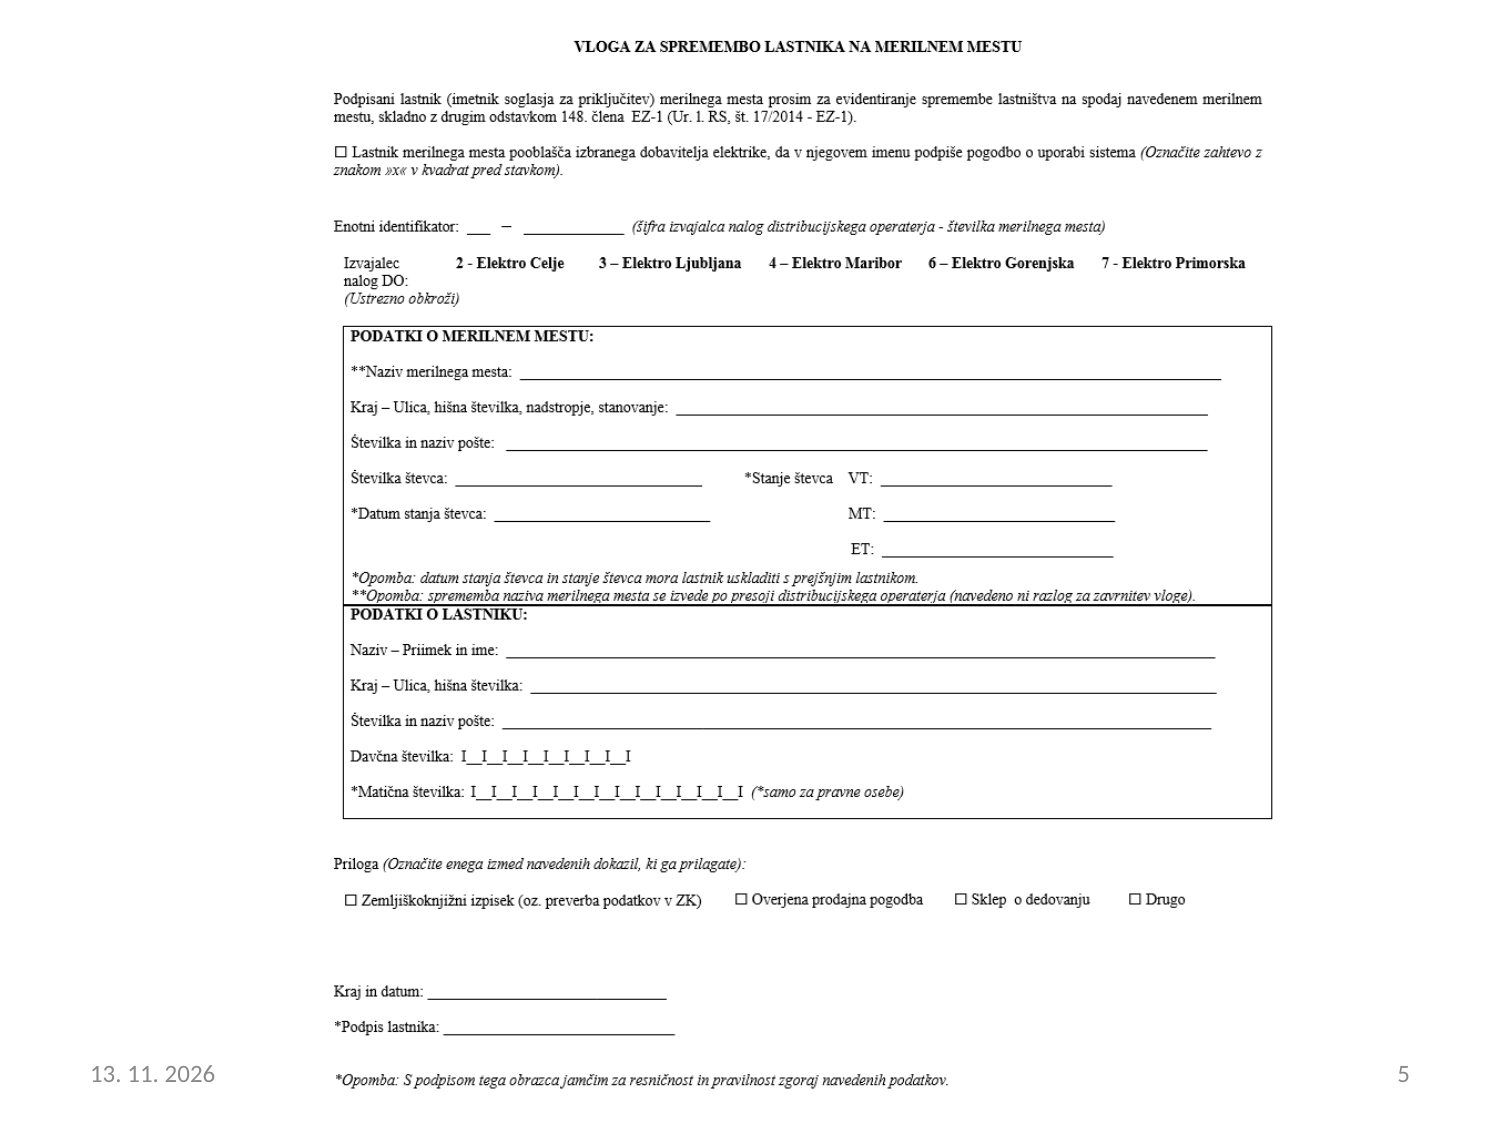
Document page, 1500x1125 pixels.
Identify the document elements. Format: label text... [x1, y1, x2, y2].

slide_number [75, 1042, 319, 1103]
slide_number 5 [1293, 1042, 1425, 1103]
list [324, 31, 1289, 1103]
